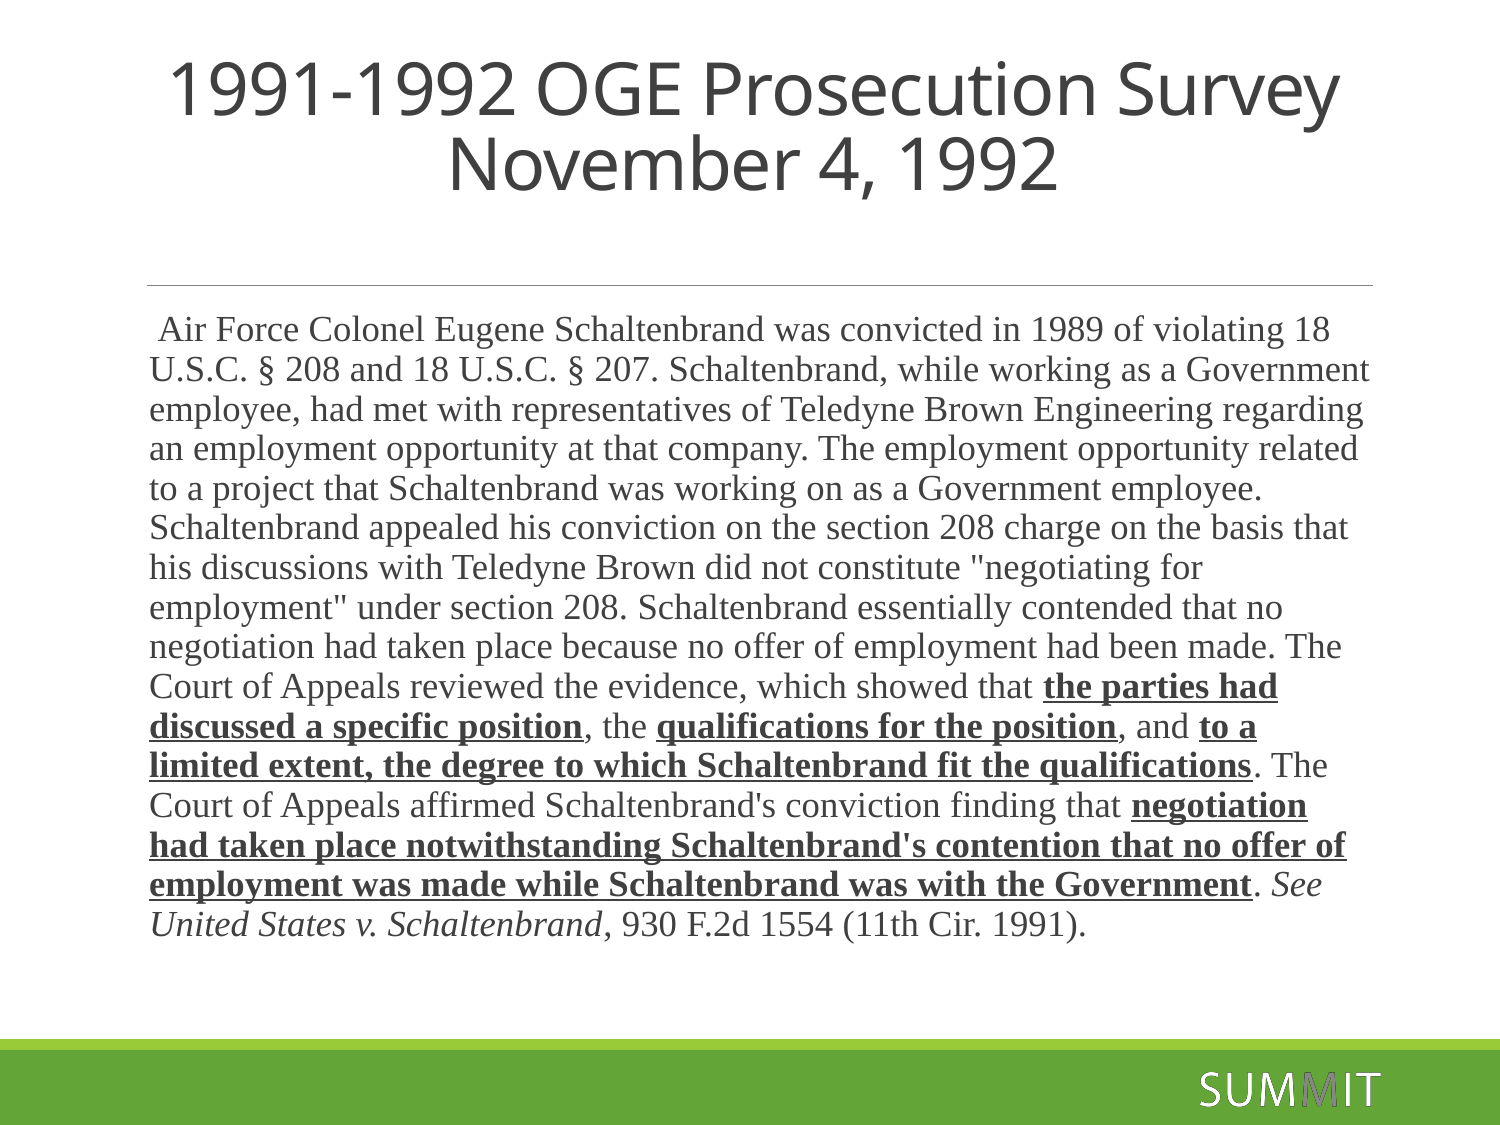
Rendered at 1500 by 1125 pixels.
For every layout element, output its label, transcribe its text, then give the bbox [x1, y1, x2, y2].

picture [1196, 1024, 1386, 1125]
title 1991-1992 OGE Prosecution Survey November 4, 1992 [135, 47, 1373, 285]
list Air Force Colonel Eugene Schaltenbrand was convicted in 1989 of violating 18 U.S.C. § 208 and 18 U.S.C. § 207. Schaltenbrand, while working as a Government employee, had met with representatives of Teledyne Brown Engineering regarding an employment opportunity at that company. The employment opportunity related to a project that Schaltenbrand was working on as a Government employee. Schaltenbrand appealed his conviction on the section 208 charge on the basis that his discussions with Teledyne Brown did not constitute "negotiating for employment" under section 208. Schaltenbrand essentially contended that no negotiation had taken place because no offer of employment had been made. The Court of Appeals reviewed the evidence, which showed that the parties had discussed a specific position, the qualifications for the position, and to a limited extent, the degree to which Schaltenbrand fit the qualifications. The Court of Appeals affirmed Schaltenbrand's conviction finding that negotiation had taken place notwithstanding Schaltenbrand's contention that no offer of employment was made while Schaltenbrand was with the Government. See United States v. Schaltenbrand, 930 F.2d 1554 (11th Cir. 1991). [135, 302, 1373, 963]
